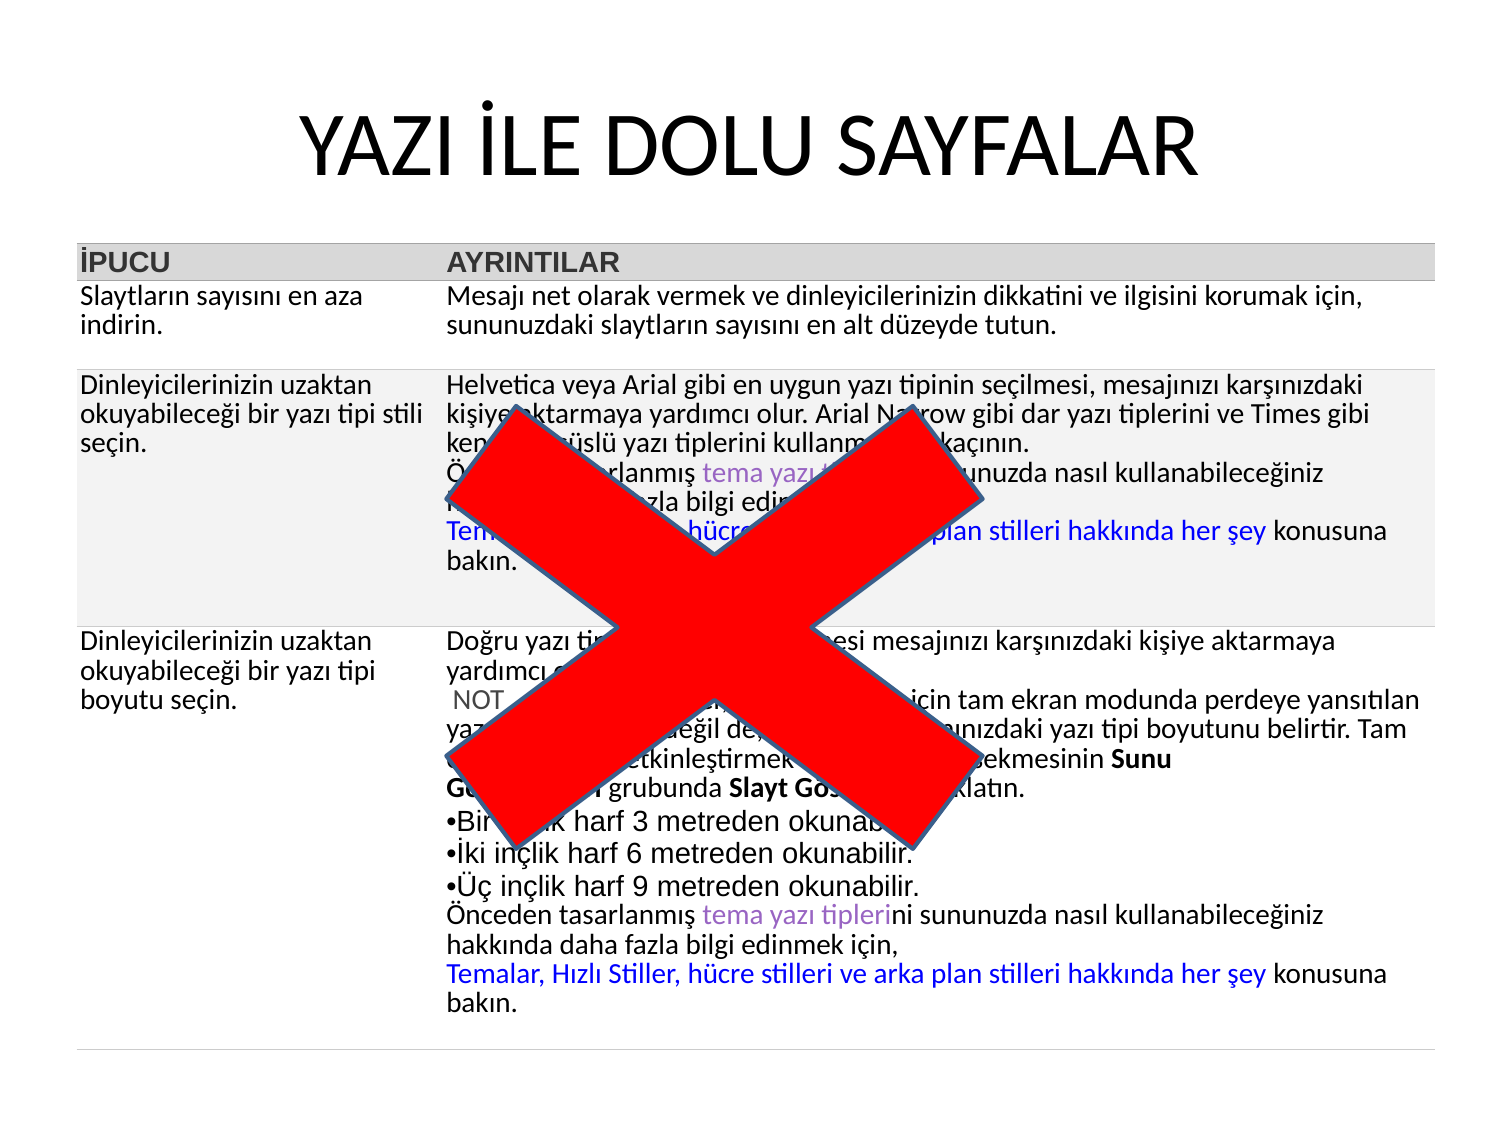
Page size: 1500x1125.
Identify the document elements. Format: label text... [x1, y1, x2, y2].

table_cell Mesajı net olarak vermek ve dinleyicilerinizin dikkatini ve ilgisini korumak için, sununuzdaki slaytların sayısını en alt düzeyde tutun. [443, 281, 1435, 369]
table_cell Dinleyicilerinizin uzaktan okuyabileceği bir yazı tipi stili seçin. [77, 370, 443, 626]
text_box [444, 403, 985, 851]
table_cell Helvetica veya Arial gibi en uygun yazı tipinin seçilmesi, mesajınızı karşınızdaki kişiye aktarmaya yardımcı olur. Arial Narrow gibi dar yazı tiplerini ve Times gibi kenarları süslü yazı tiplerini kullanmaktan kaçının. Önceden tasarlanmış tema yazı tiplerini sununuzda nasıl kullanabileceğiniz hakkında daha fazla bilgi edinmek için, Temalar, Hızlı Stiller, hücre stilleri ve arka plan stilleri hakkında her şey konusuna bakın. [443, 370, 1435, 626]
table_cell Slaytların sayısını en aza indirin. [77, 281, 443, 369]
table_header AYRINTILAR [443, 244, 1435, 280]
table_header İPUCU [77, 244, 443, 280]
title YAZI İLE DOLU SAYFALAR [75, 45, 1425, 233]
table_cell Doğru yazı tipi boyutunun seçilmesi mesajınızı karşınızdaki kişiye aktarmaya yardımcı olur. NOT Aşağıdaki ölçüler, dinleyicileriniz için tam ekran modunda perdeye yansıtılan yazı tipi boyutunu değil de, bilgisayar ekranınızdaki yazı tipi boyutunu belirtir. Tam ekran modunu etkinleştirmek için,Görünüm sekmesinin Sunu Görünümleri grubunda Slayt Gösterisi'ni tıklatın. Bir inçlik harf 3 metreden okunabilir. İki inçlik harf 6 metreden okunabilir. Üç inçlik harf 9 metreden okunabilir. Önceden tasarlanmış tema yazı tiplerini sununuzda nasıl kullanabileceğiniz hakkında daha fazla bilgi edinmek için, Temalar, Hızlı Stiller, hücre stilleri ve arka plan stilleri hakkında her şey konusuna bakın. [443, 627, 1435, 1049]
table_cell Dinleyicilerinizin uzaktan okuyabileceği bir yazı tipi boyutu seçin. [77, 627, 443, 1049]
